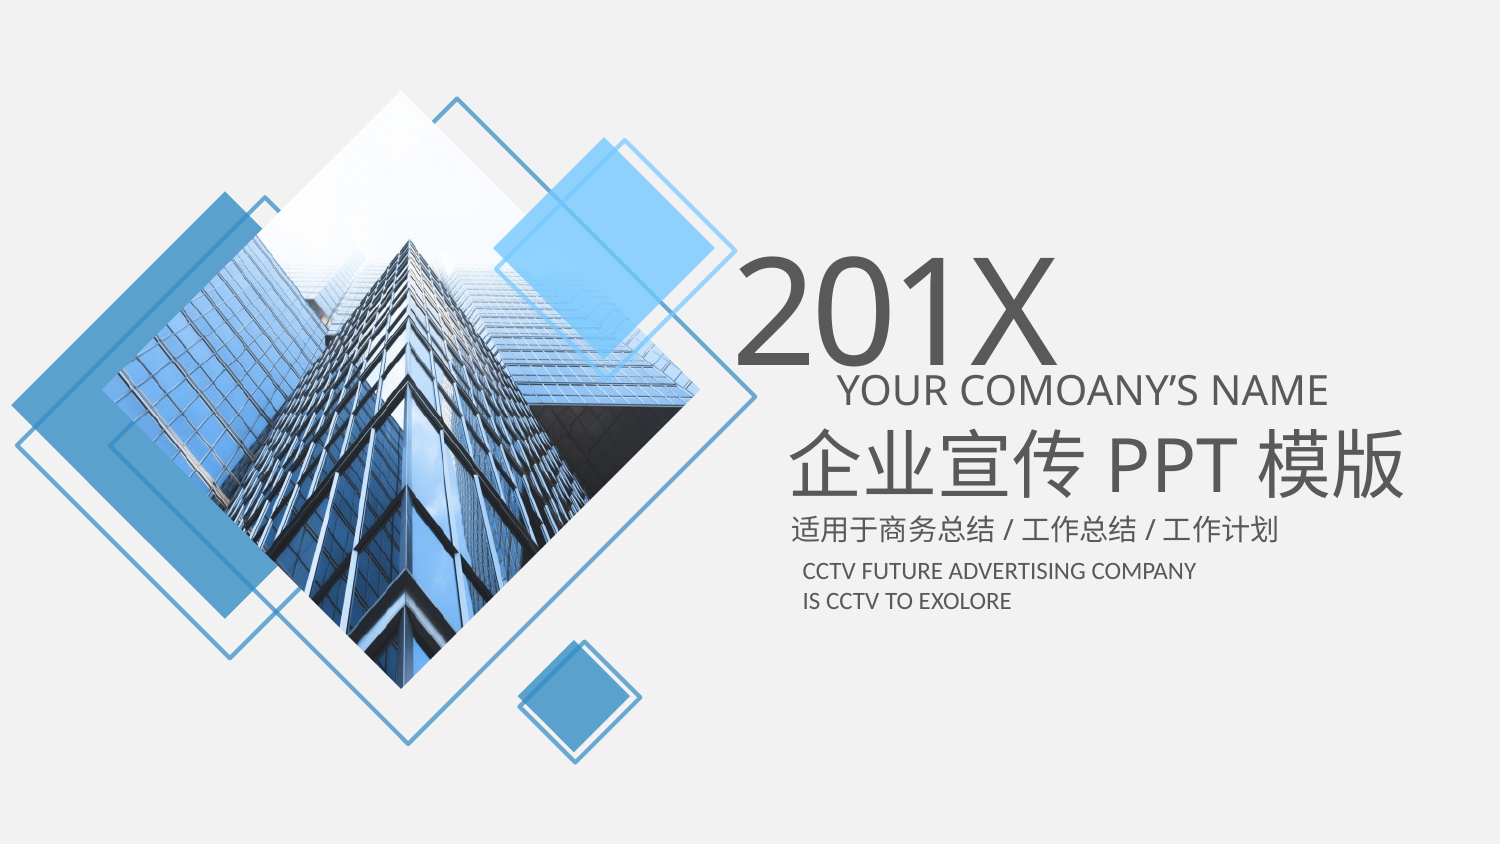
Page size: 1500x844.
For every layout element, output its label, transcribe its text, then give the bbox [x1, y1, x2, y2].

text_box 201X [716, 207, 1073, 403]
picture [363, 651, 439, 689]
picture [651, 346, 701, 439]
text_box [182, 159, 651, 651]
text_box 适用于商务总结/工作总结/工作计划 [776, 503, 1295, 554]
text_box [68, 240, 177, 592]
text_box YOUR COMOANY’S NAME [821, 356, 1345, 410]
text_box 企业宣传PPT模版 [773, 410, 1422, 515]
picture [332, 90, 470, 159]
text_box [532, 652, 621, 746]
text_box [522, 162, 697, 346]
text_box CCTV FUTURE ADVERTISING COMPANY IS CCTV TO EXOLORE [787, 546, 1241, 622]
